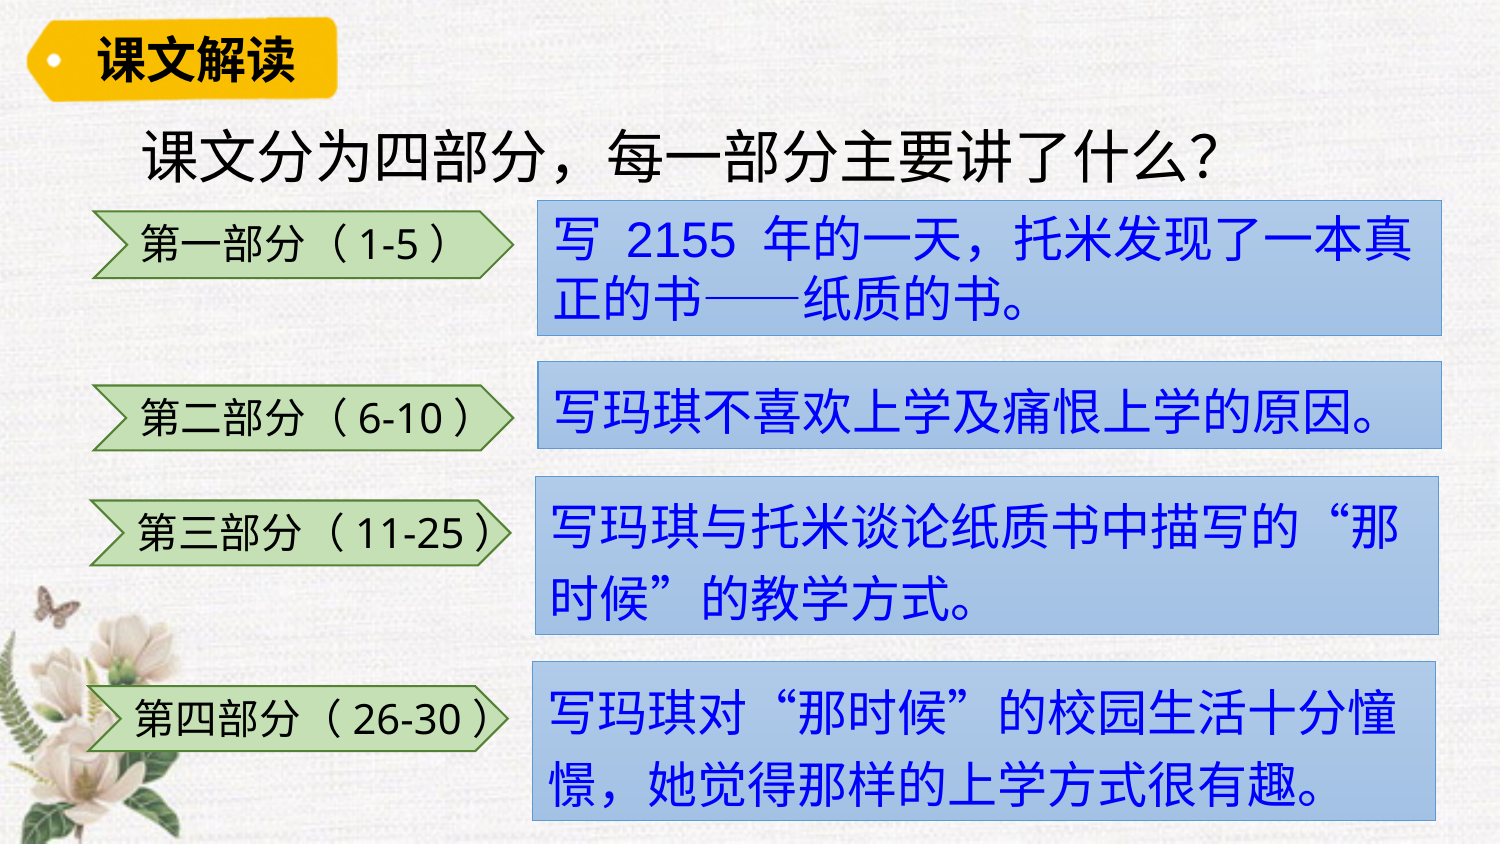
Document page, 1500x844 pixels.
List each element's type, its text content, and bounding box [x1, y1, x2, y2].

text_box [93, 195, 1442, 337]
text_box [93, 361, 1442, 451]
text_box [88, 661, 1436, 823]
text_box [90, 476, 1439, 637]
text_box 课文分为四部分，每一部分主要讲了什么？ [129, 80, 1442, 195]
picture [0, 0, 1500, 844]
